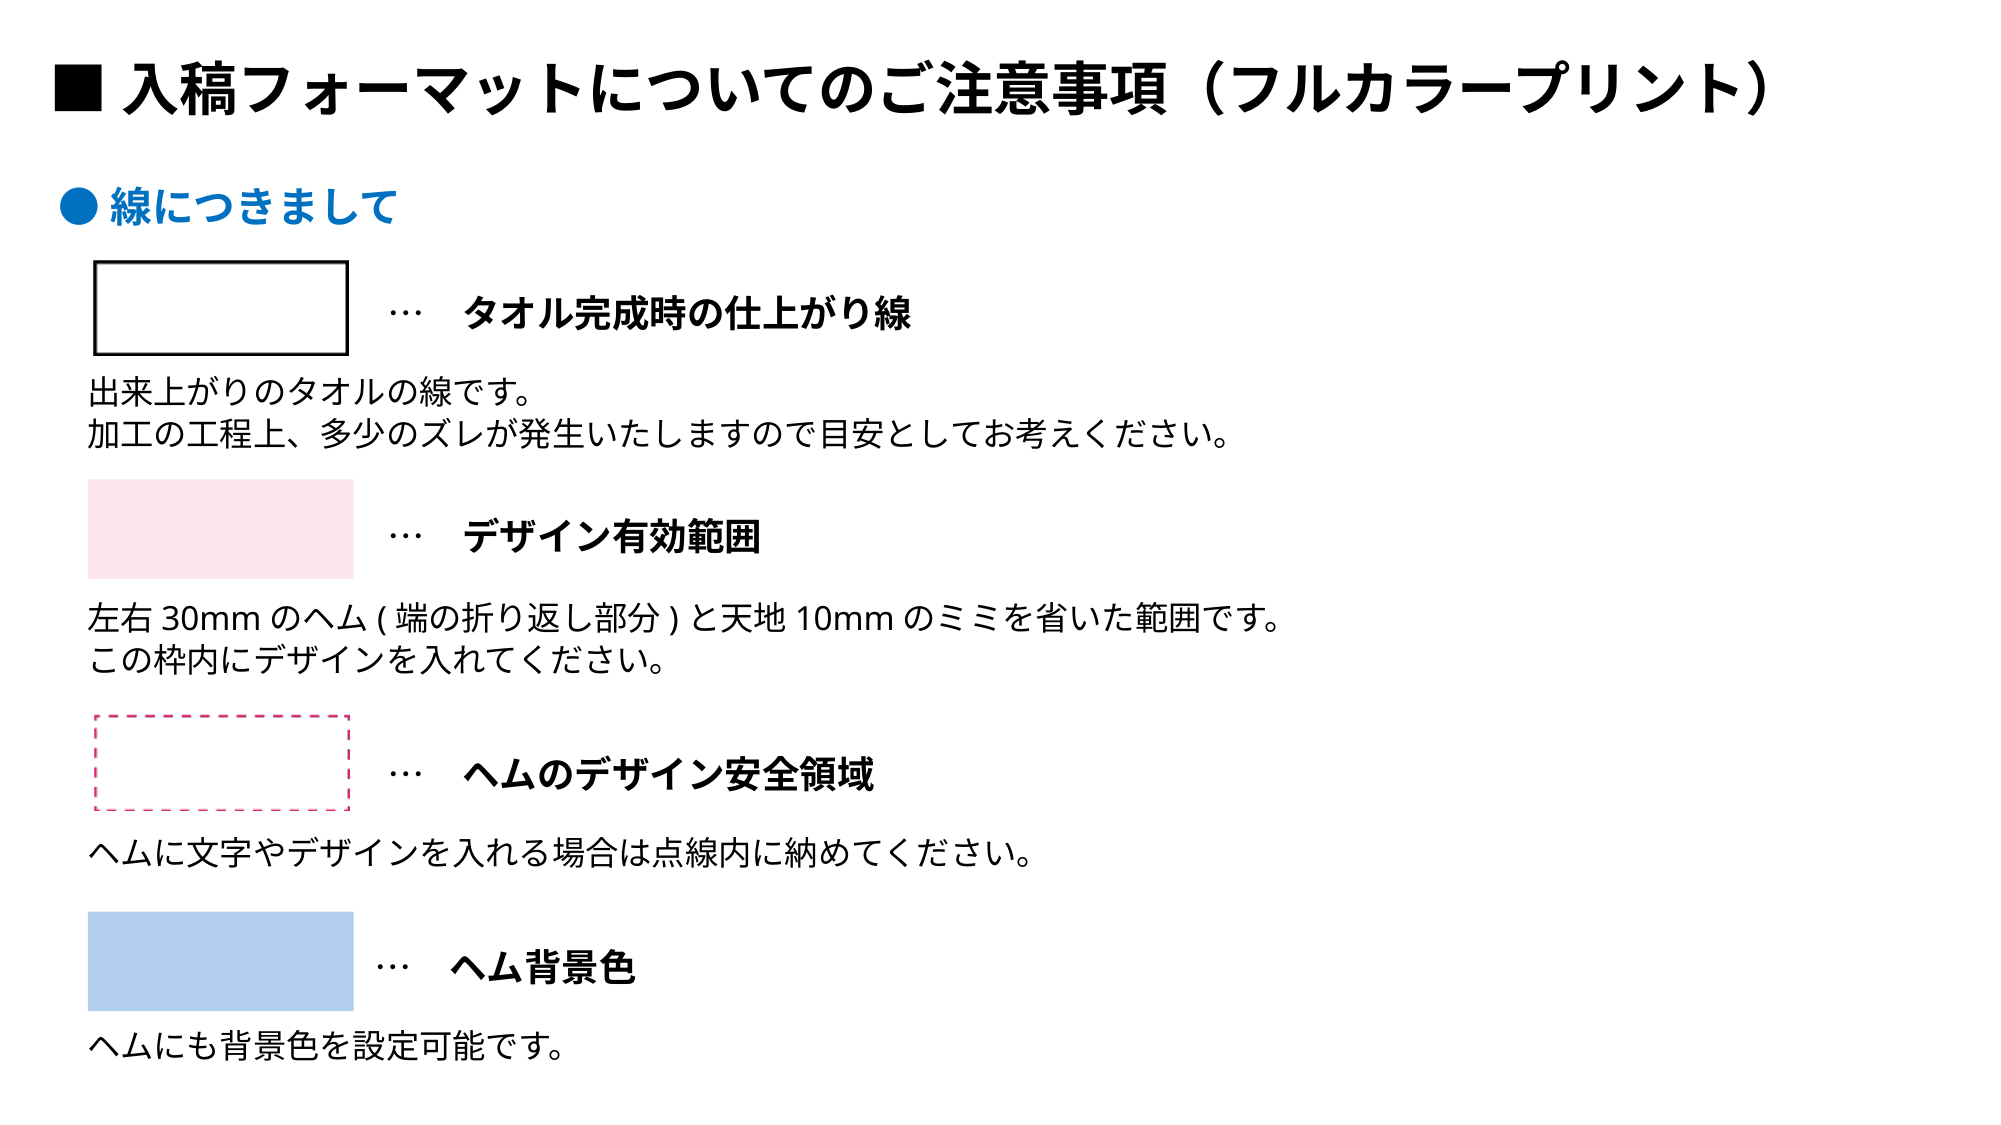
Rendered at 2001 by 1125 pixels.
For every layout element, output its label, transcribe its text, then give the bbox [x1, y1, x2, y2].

picture [93, 260, 349, 356]
text_box … タオル完成時の仕上がり線 出来上がりのタオルの線です。 加工の工程上、多少のズレが発生いたしますので目安としてお考えください。 … デザイン有効範囲 左右30mmのヘム(端の折り返し部分)と天地10mmのミミを省いた範囲です。 この枠内にデザインを入れてください。 … ヘムのデザイン安全領域 ヘムに文字やデザインを入れる場合は点線内に納めてください。 … ヘム背景色 ヘムにも背景色を設定可能です。 [72, 247, 1956, 1073]
text_box [87, 911, 355, 1012]
text_box ■入稿フォーマットについてのご注意事項（フルカラープリント） [34, 44, 1819, 130]
text_box [87, 478, 355, 580]
text_box ●線につきまして [43, 173, 1928, 238]
picture [93, 714, 350, 811]
